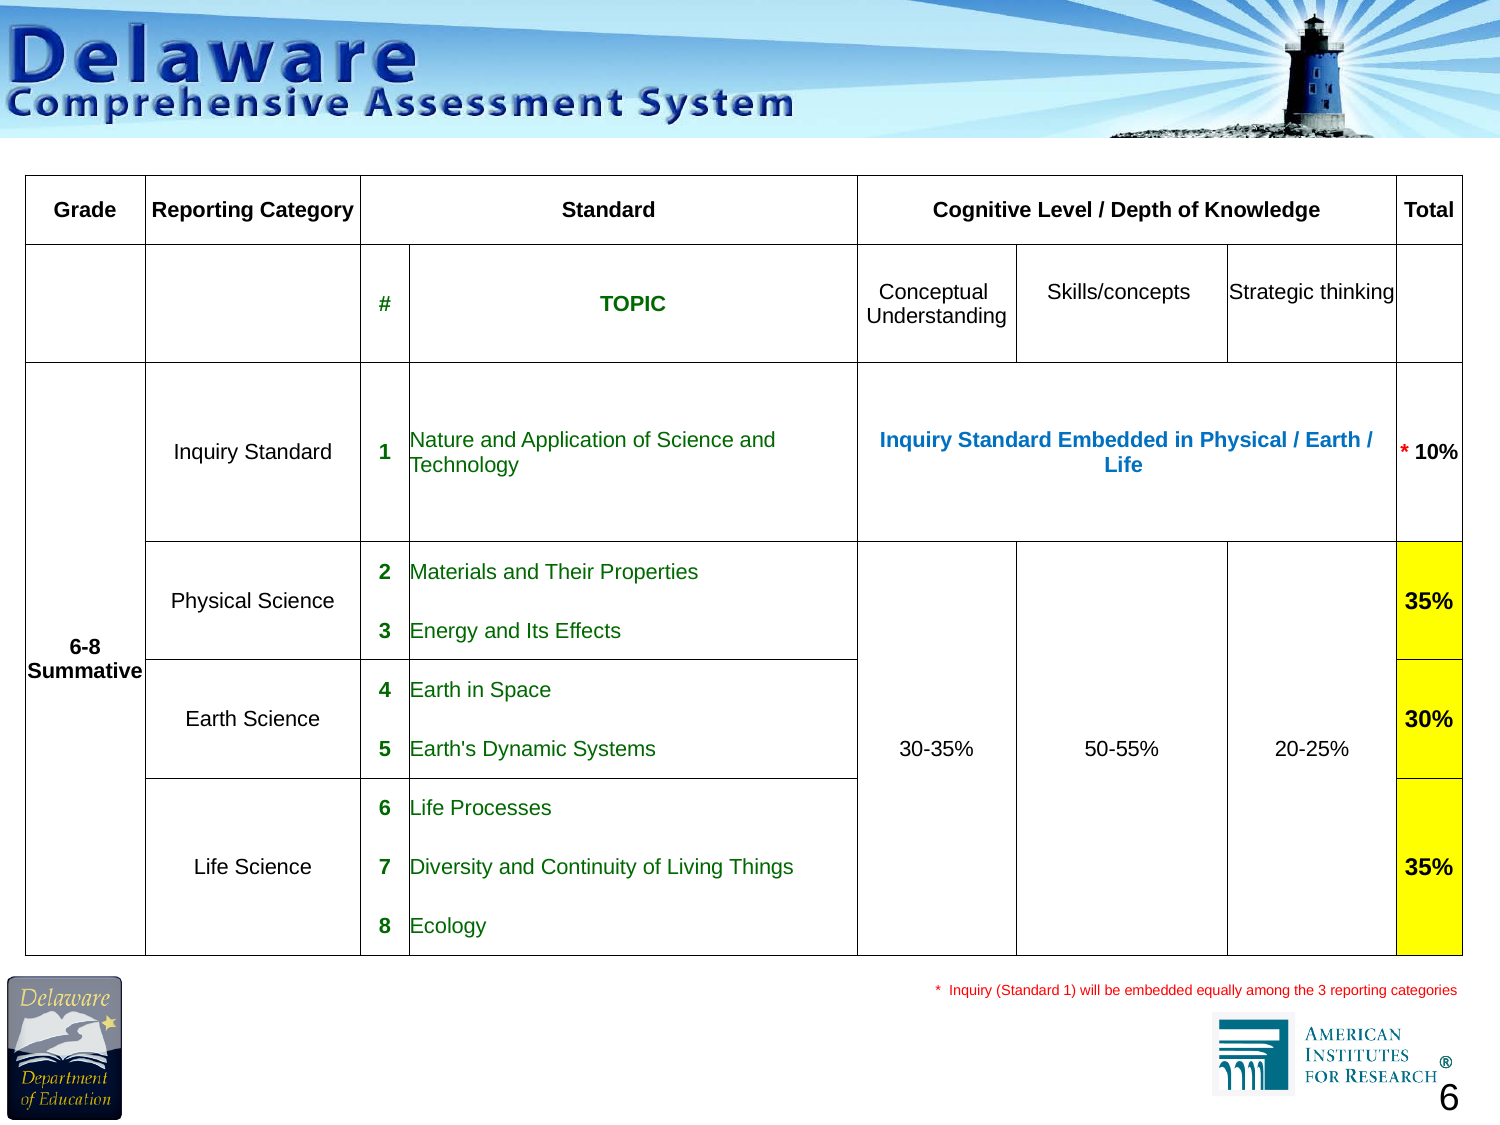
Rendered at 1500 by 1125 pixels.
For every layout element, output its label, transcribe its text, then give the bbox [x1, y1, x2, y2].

table_cell Earth's Dynamic Systems [410, 719, 857, 778]
table_cell 8 [361, 896, 409, 955]
table_cell Strategic thinking [1228, 245, 1396, 362]
table_cell 1 [361, 363, 409, 541]
table_cell * Inquiry (Standard 1) will be embedded equally among the 3 reporting categories [25, 956, 1462, 1025]
table_cell 35% [1397, 779, 1462, 955]
table_cell Life Science [146, 779, 360, 955]
table_cell Skills/concepts [1017, 245, 1227, 362]
table_cell Life Processes [410, 779, 857, 837]
table_cell # [361, 245, 409, 362]
table_cell 2 [361, 542, 409, 601]
table_cell Nature and Application of Science and Technology [410, 363, 857, 541]
table_cell [26, 245, 145, 362]
table_cell TOPIC [410, 245, 857, 362]
table_cell 30-35% [858, 542, 1016, 955]
table_cell 6-8 Summative [26, 363, 145, 955]
picture [0, 972, 128, 1125]
picture [1212, 1025, 1438, 1097]
table_header Standard [361, 176, 857, 244]
table_cell Inquiry Standard [146, 363, 360, 541]
table_cell 20-25% [1228, 542, 1396, 955]
table_cell Materials and Their Properties [410, 542, 857, 601]
table_cell Conceptual Understanding [858, 245, 1016, 362]
table_cell 4 [361, 660, 409, 719]
table_cell Energy and Its Effects [410, 601, 857, 659]
table_cell Ecology [410, 896, 857, 955]
table_header Total [1397, 176, 1462, 244]
table_header Cognitive Level / Depth of Knowledge [858, 176, 1396, 244]
table_cell 5 [361, 719, 409, 778]
table_cell 6 [361, 779, 409, 837]
table_cell Inquiry Standard Embedded in Physical / Earth / Life [858, 363, 1396, 541]
table_header Reporting Category [146, 176, 360, 244]
table_cell Earth Science [146, 660, 360, 778]
table_cell Diversity and Continuity of Living Things [410, 837, 857, 896]
table_cell 7 [361, 837, 409, 896]
table_cell [1397, 245, 1462, 362]
table_cell * 10% [1397, 363, 1462, 541]
table_cell Physical Science [146, 542, 360, 659]
table_cell 30% [1397, 660, 1462, 778]
table_cell 35% [1397, 542, 1462, 659]
table_cell Earth in Space [410, 660, 857, 719]
table_cell 3 [361, 601, 409, 659]
table_header Grade [26, 176, 145, 244]
picture [0, 0, 1500, 138]
table_cell [146, 245, 360, 362]
table_cell 50-55% [1017, 542, 1227, 955]
